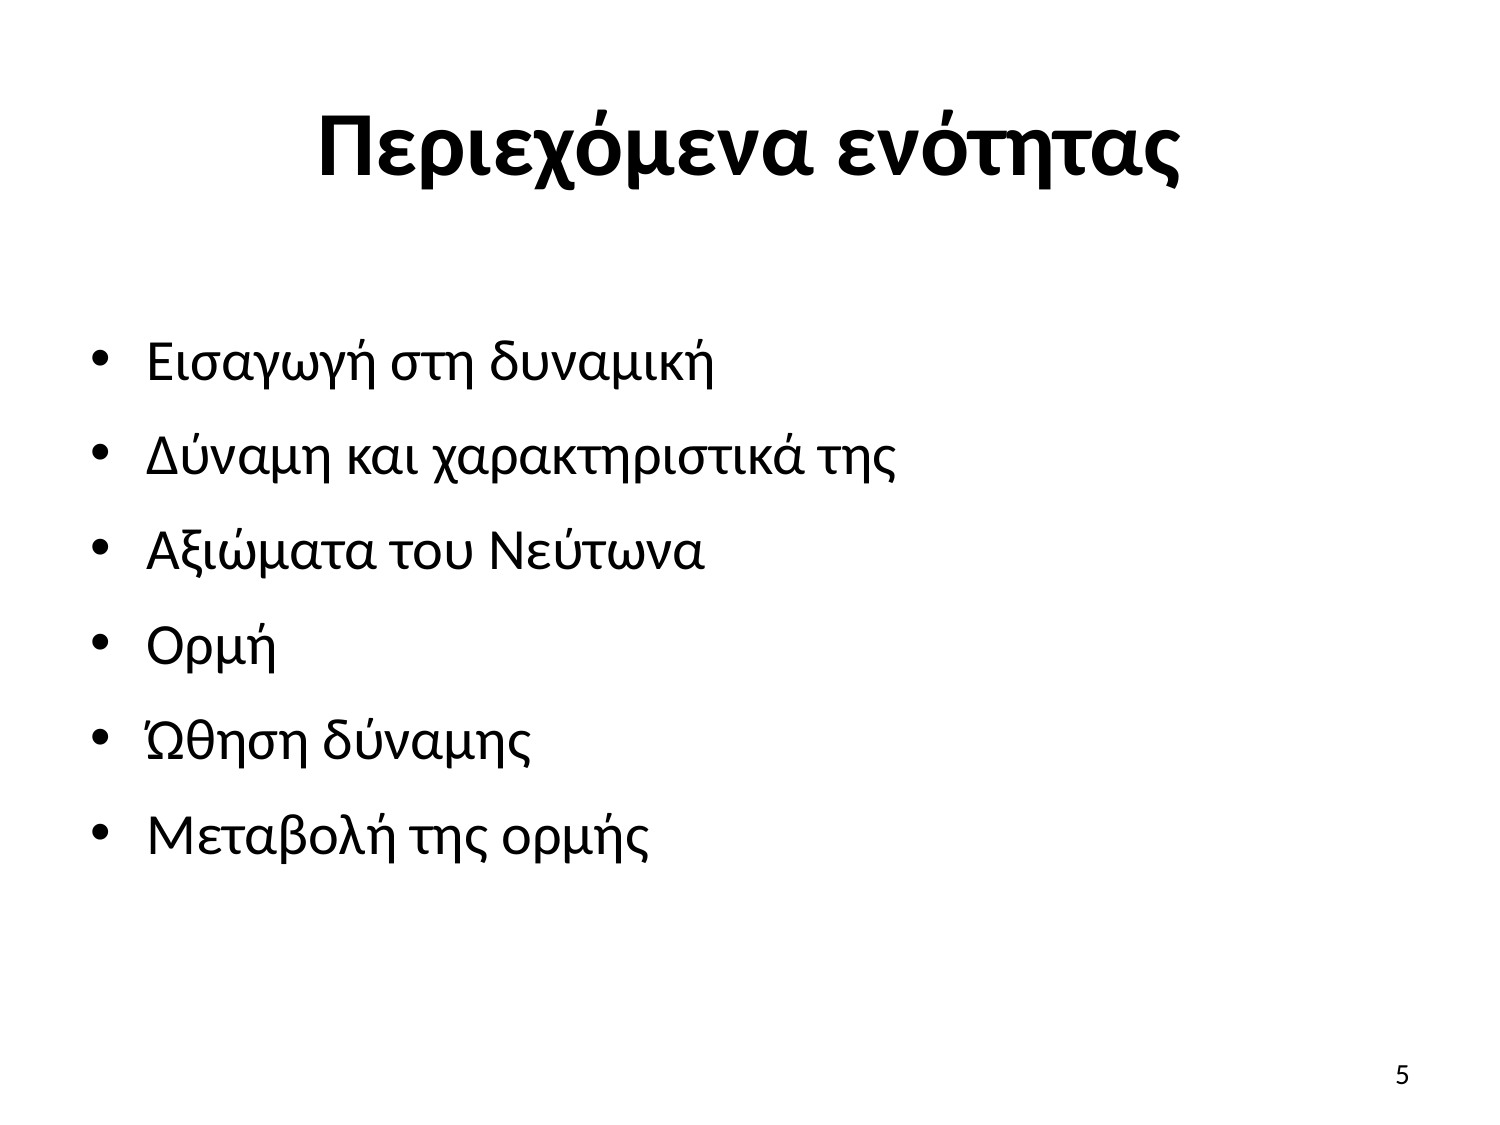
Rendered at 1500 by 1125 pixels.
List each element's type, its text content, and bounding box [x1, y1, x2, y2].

list Εισαγωγή στη δυναμική Δύναμη και χαρακτηριστικά της Αξιώματα του Νεύτωνα Ορμή Ώθηση δύναμης Μεταβολή της ορμής [75, 314, 1425, 1005]
title Περιεχόμενα ενότητας [75, 45, 1425, 233]
slide_number 5 [1074, 1042, 1425, 1103]
